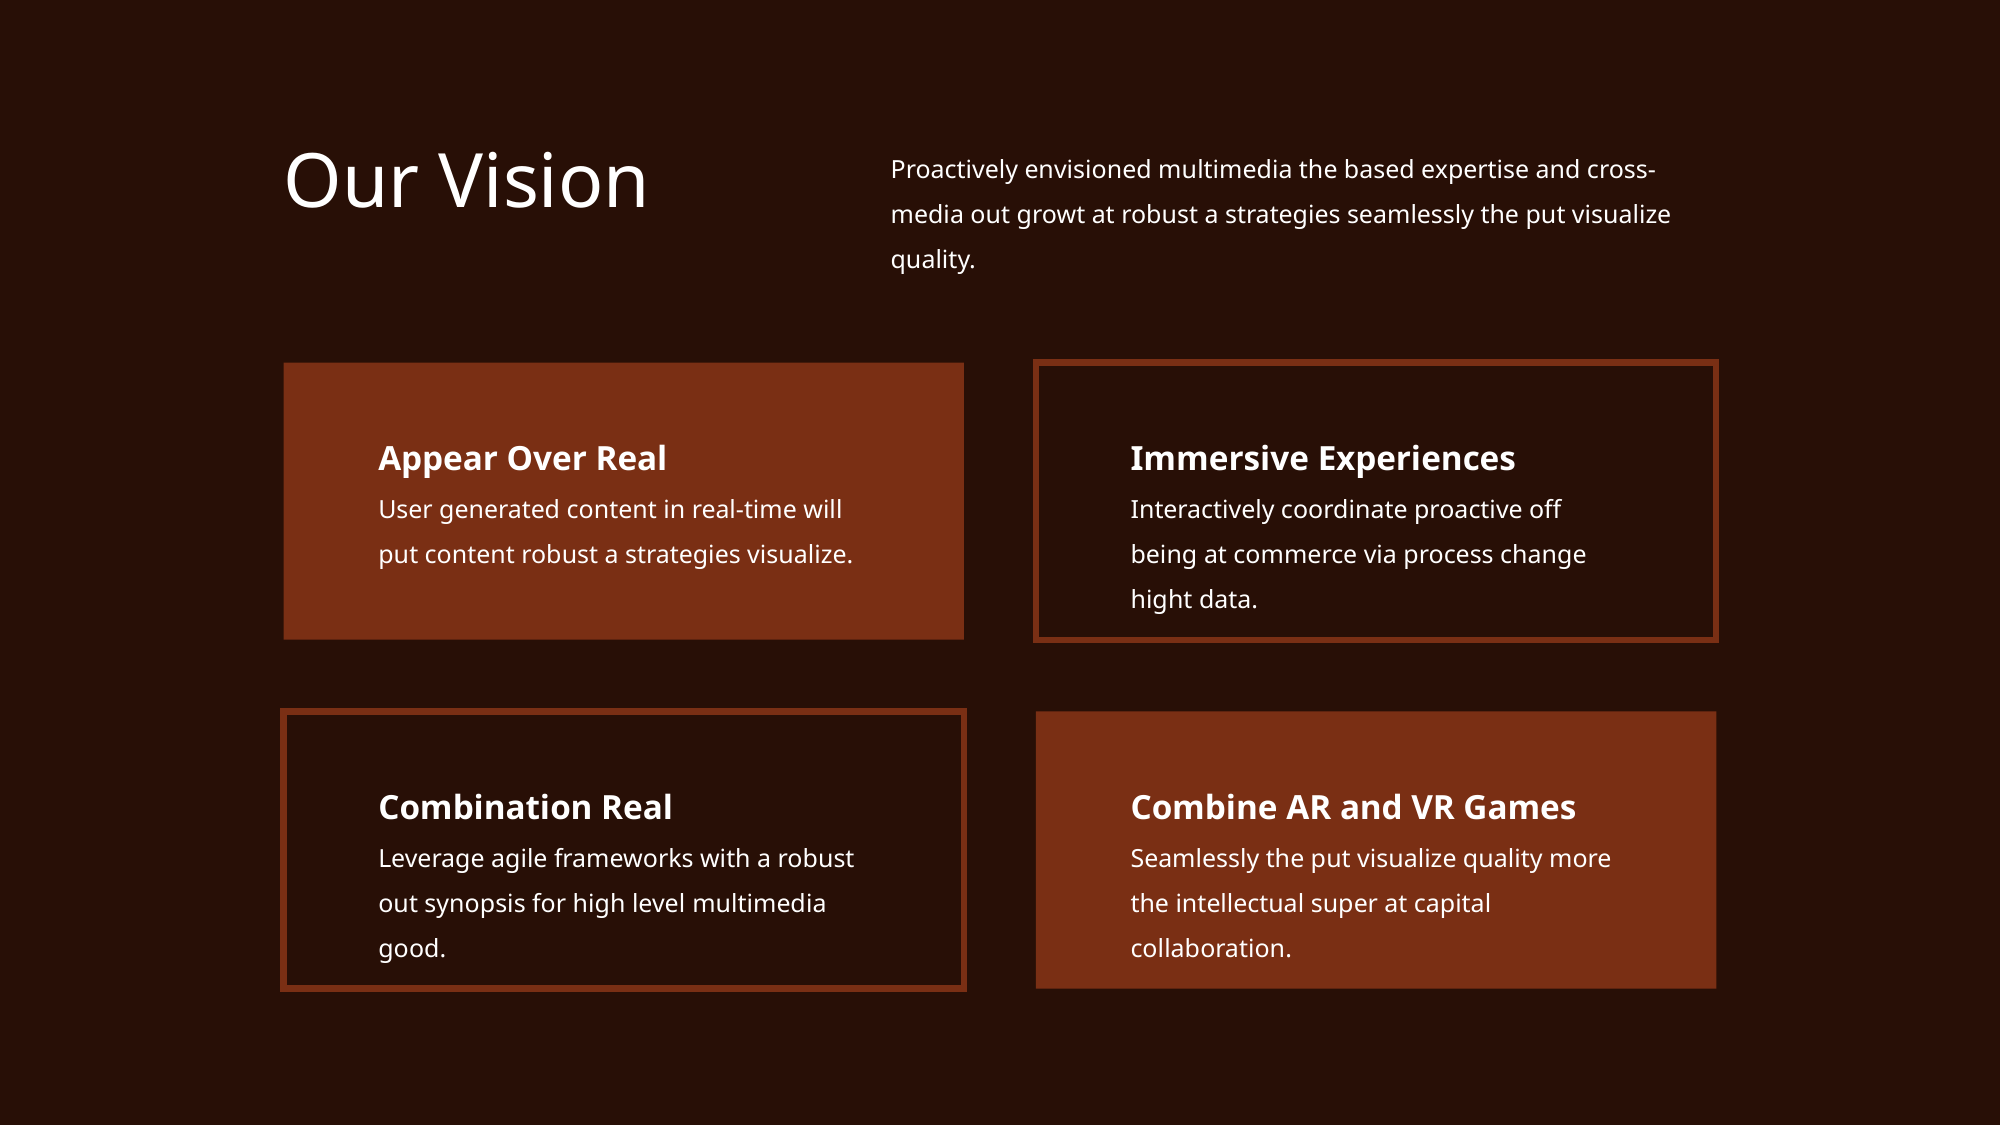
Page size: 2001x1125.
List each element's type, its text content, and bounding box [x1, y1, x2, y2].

text_box Appear Over Real [378, 437, 870, 478]
text_box [282, 710, 965, 990]
text_box Proactively envisioned multimedia the based expertise and cross-media out growt at robust a strategies seamlessly the put visualize quality. [890, 138, 1717, 274]
text_box Combine AR and VR Games [1130, 786, 1622, 827]
text_box Our Vision [283, 139, 792, 223]
text_box [1035, 710, 1717, 990]
text_box [1035, 362, 1717, 641]
text_box Seamlessly the put visualize quality more the intellectual super at capital collaboration. [1130, 827, 1622, 963]
text_box User generated content in real-time will put content robust a strategies visualize. [378, 478, 870, 569]
text_box [282, 362, 965, 641]
